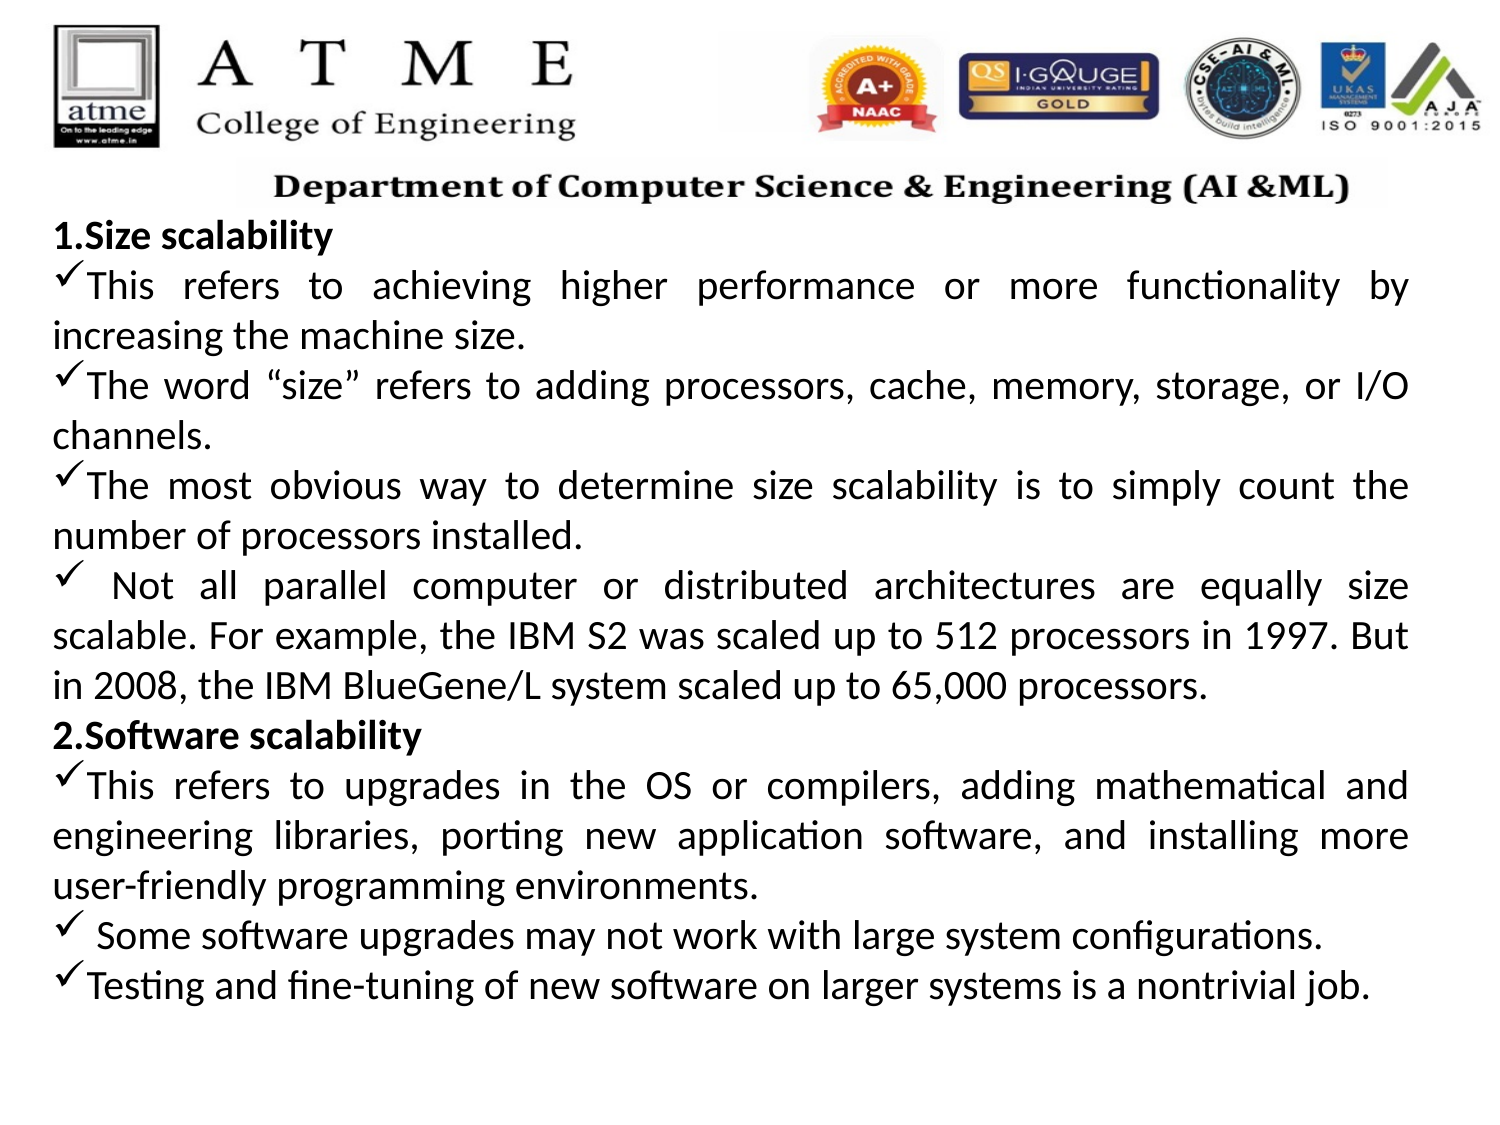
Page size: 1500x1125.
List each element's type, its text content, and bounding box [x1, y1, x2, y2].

picture [24, 0, 1500, 226]
text_box 1.Size scalability This refers to achieving higher performance or more functionality by increasing the machine size. The word “size” refers to adding processors, cache, memory, storage, or I/O channels. The most obvious way to determine size scalability is to simply count the number of processors installed. Not all parallel computer or distributed architectures are equally size scalable. For example, the IBM S2 was scaled up to 512 processors in 1997. But in 2008, the IBM BlueGene/L system scaled up to 65,000 processors. 2.Software scalability This refers to upgrades in the OS or compilers, adding mathematical and engineering libraries, porting new application software, and installing more user-friendly programming environments. Some software upgrades may not work with large system configurations. Testing and fine-tuning of new software on larger systems is a nontrivial job. [37, 234, 1425, 1066]
